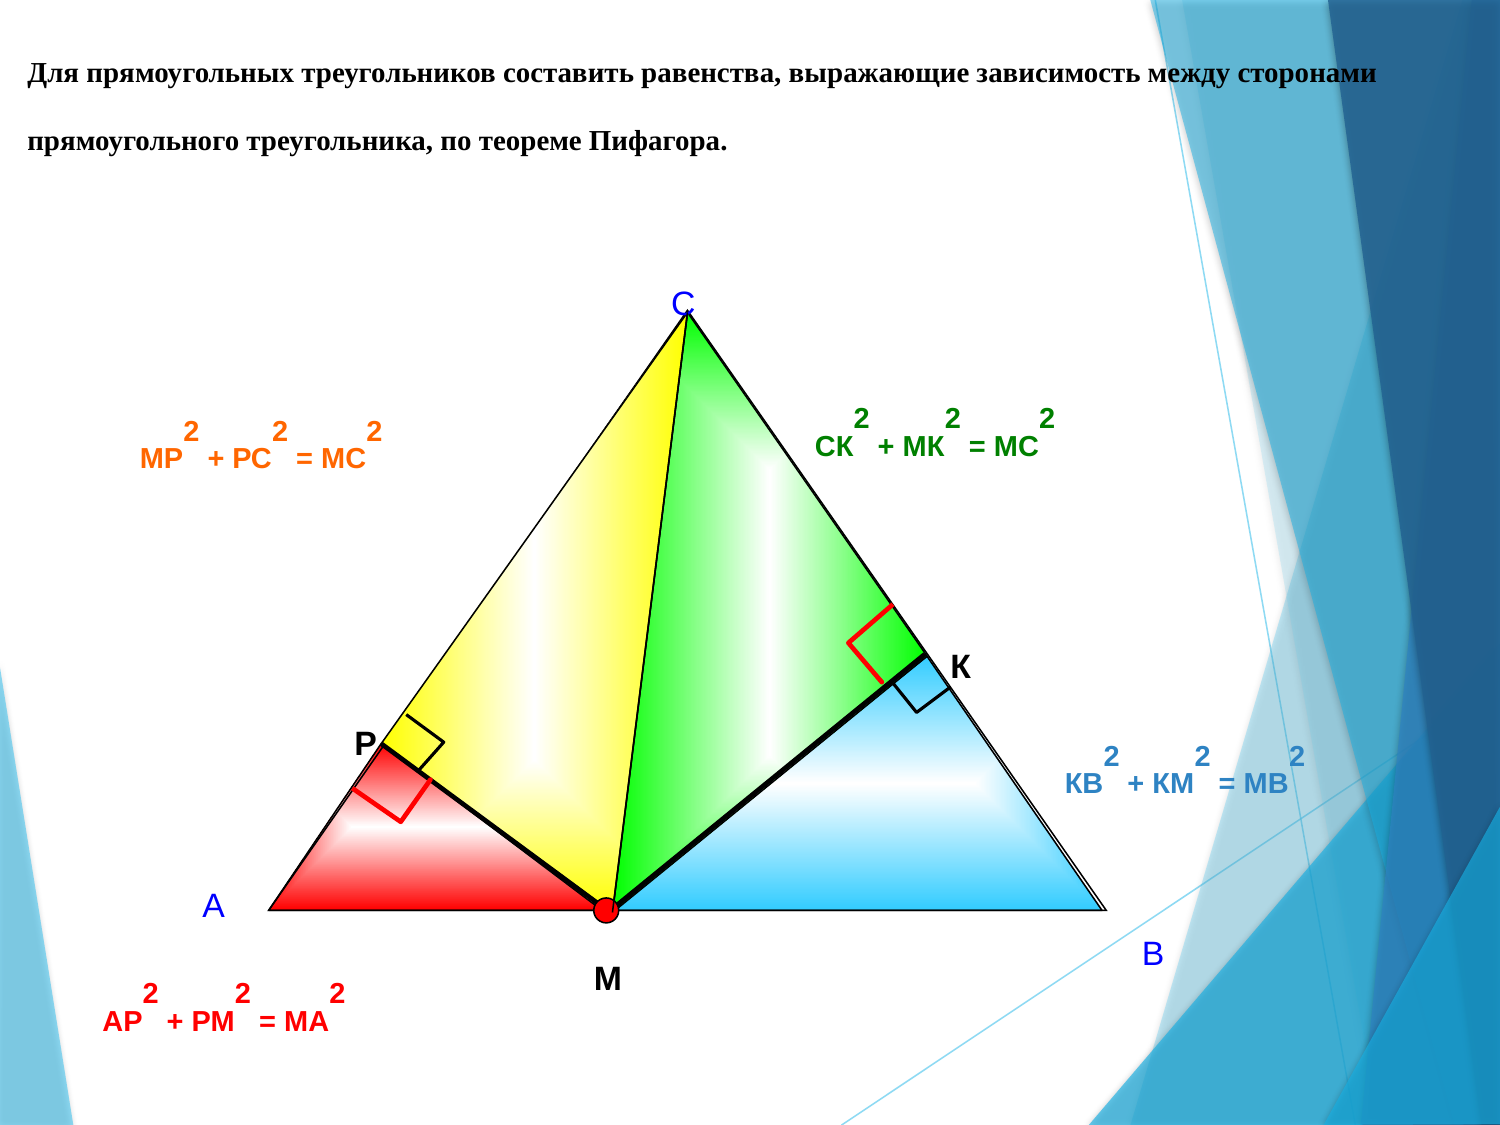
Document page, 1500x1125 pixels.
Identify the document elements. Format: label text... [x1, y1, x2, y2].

text_box Р [339, 675, 392, 770]
text_box [352, 779, 431, 822]
text_box [646, 330, 892, 652]
text_box [406, 714, 444, 771]
text_box [275, 781, 595, 911]
text_box [392, 330, 685, 902]
text_box [887, 607, 925, 652]
text_box А [187, 837, 275, 932]
text_box [593, 898, 611, 923]
text_box Для прямоугольных треугольников составить равенства, выражающие зависимость между сторонами прямоугольного треугольника, по теореме Пифагора. [12, 12, 1488, 164]
text_box М [579, 910, 637, 1005]
text_box С [656, 235, 711, 330]
text_box [955, 693, 1107, 911]
text_box К [935, 597, 986, 693]
text_box В [1127, 885, 1180, 980]
text_box [848, 604, 893, 652]
text_box КВ2 + КМ2 = МВ2 [1049, 724, 1500, 802]
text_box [607, 653, 951, 913]
text_box МР2 + РС2 = МС2 [124, 399, 575, 477]
text_box СК2 + МК2 = МС2 [799, 387, 1250, 464]
text_box АР2 + РМ2 = МА2 [87, 962, 538, 1039]
text_box [354, 753, 427, 787]
